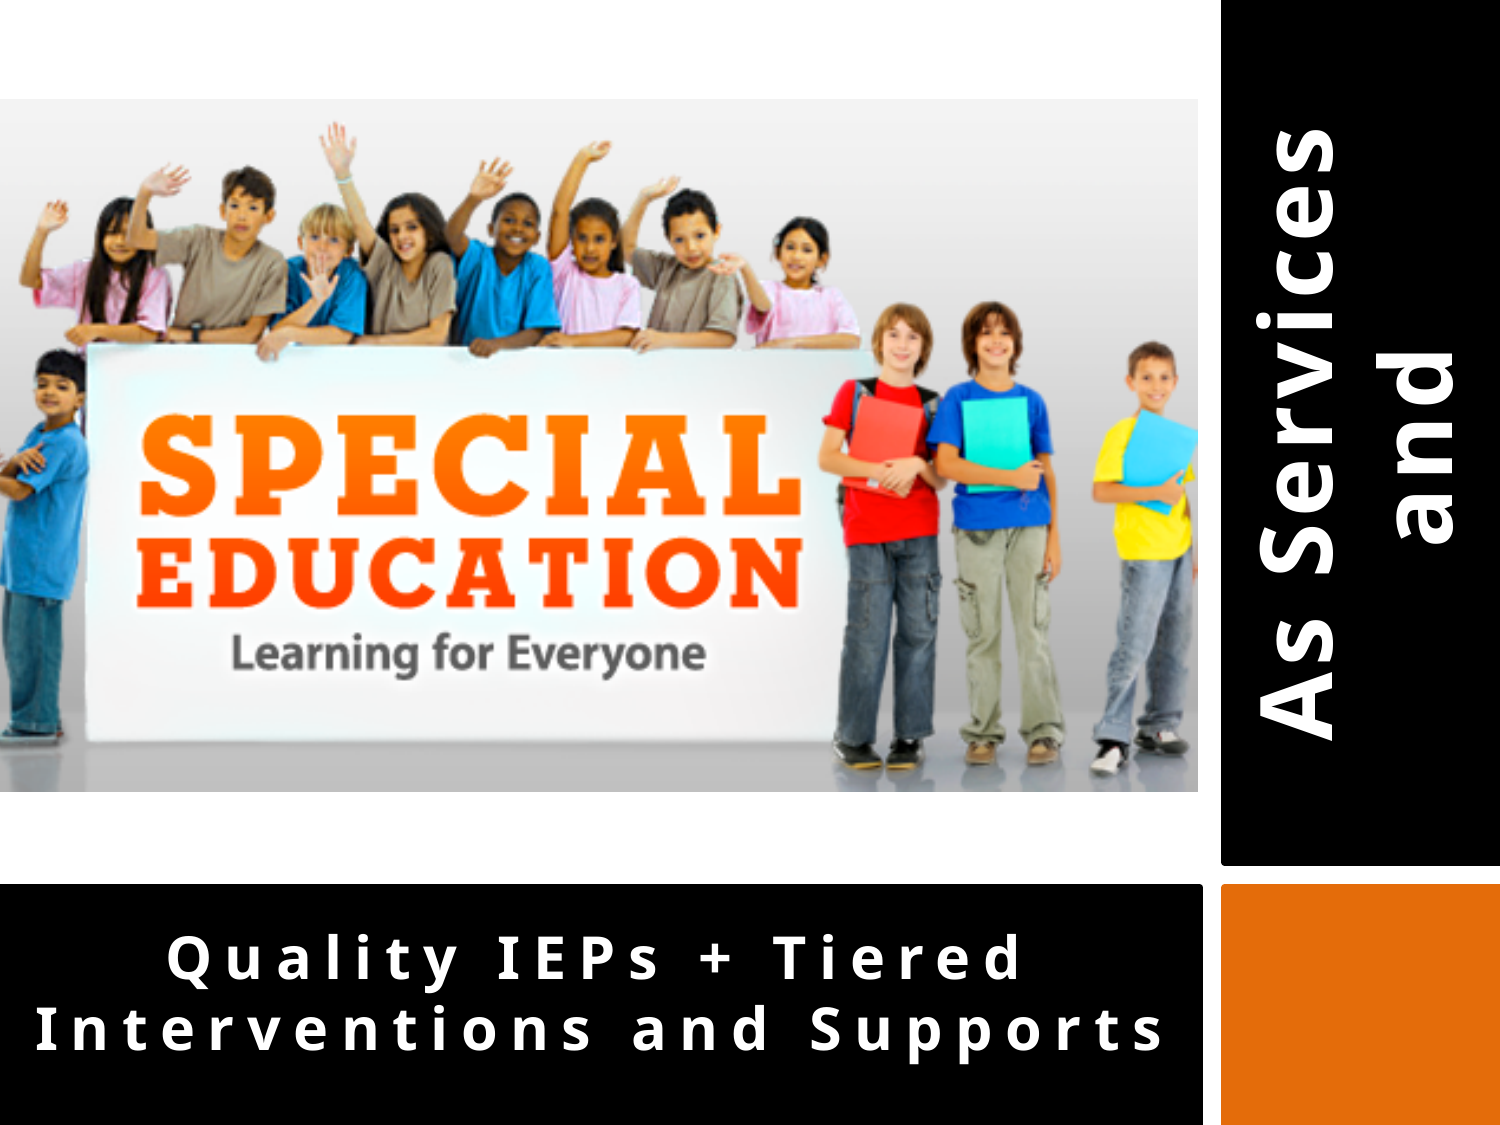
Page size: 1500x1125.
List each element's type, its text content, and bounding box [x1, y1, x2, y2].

title Quality IEPs + Tiered Interventions and Supports [0, 912, 1201, 1125]
subtitle As Services and Not a Place [1224, 0, 1476, 863]
picture [0, 99, 1198, 792]
